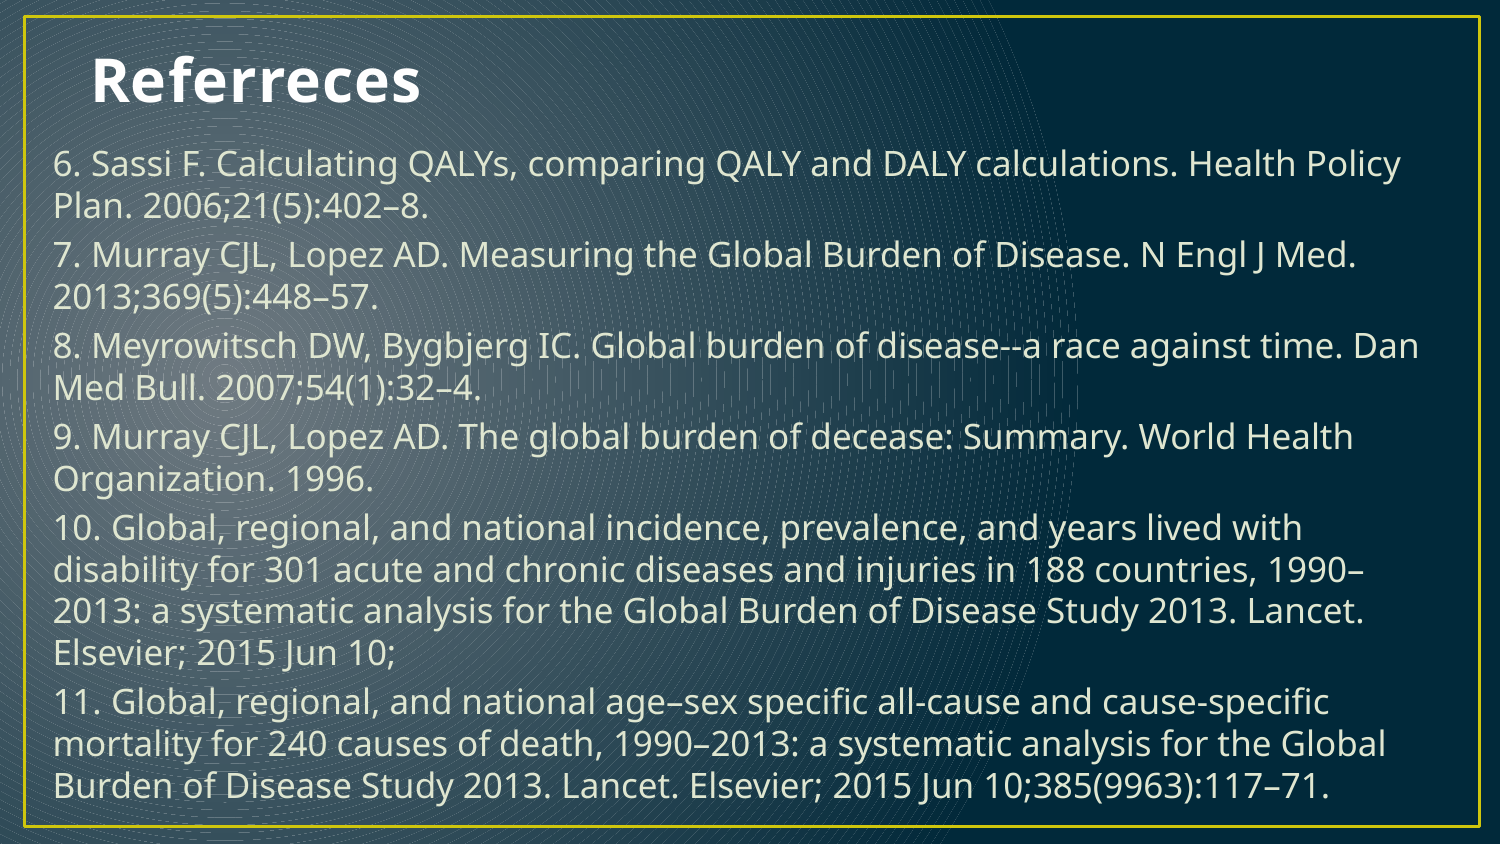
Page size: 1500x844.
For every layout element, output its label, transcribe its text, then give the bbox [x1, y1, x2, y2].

title Referreces [75, 33, 1425, 122]
list 6. Sassi F. Calculating QALYs, comparing QALY and DALY calculations. Health Policy Plan. 2006;21(5):402–8. 7. Murray CJL, Lopez AD. Measuring the Global Burden of Disease. N Engl J Med. 2013;369(5):448–57. 8. Meyrowitsch DW, Bygbjerg IC. Global burden of disease--a race against time. Dan Med Bull. 2007;54(1):32–4. 9. Murray CJL, Lopez AD. The global burden of decease: Summary. World Health Organization. 1996. 10. Global, regional, and national incidence, prevalence, and years lived with disability for 301 acute and chronic diseases and injuries in 188 countries, 1990–2013: a systematic analysis for the Global Burden of Disease Study 2013. Lancet. Elsevier; 2015 Jun 10; 11. Global, regional, and national age–sex specific all-cause and cause-specific mortality for 240 causes of death, 1990–2013: a systematic analysis for the Global Burden of Disease Study 2013. Lancet. Elsevier; 2015 Jun 10;385(9963):117–71. [37, 134, 1463, 822]
